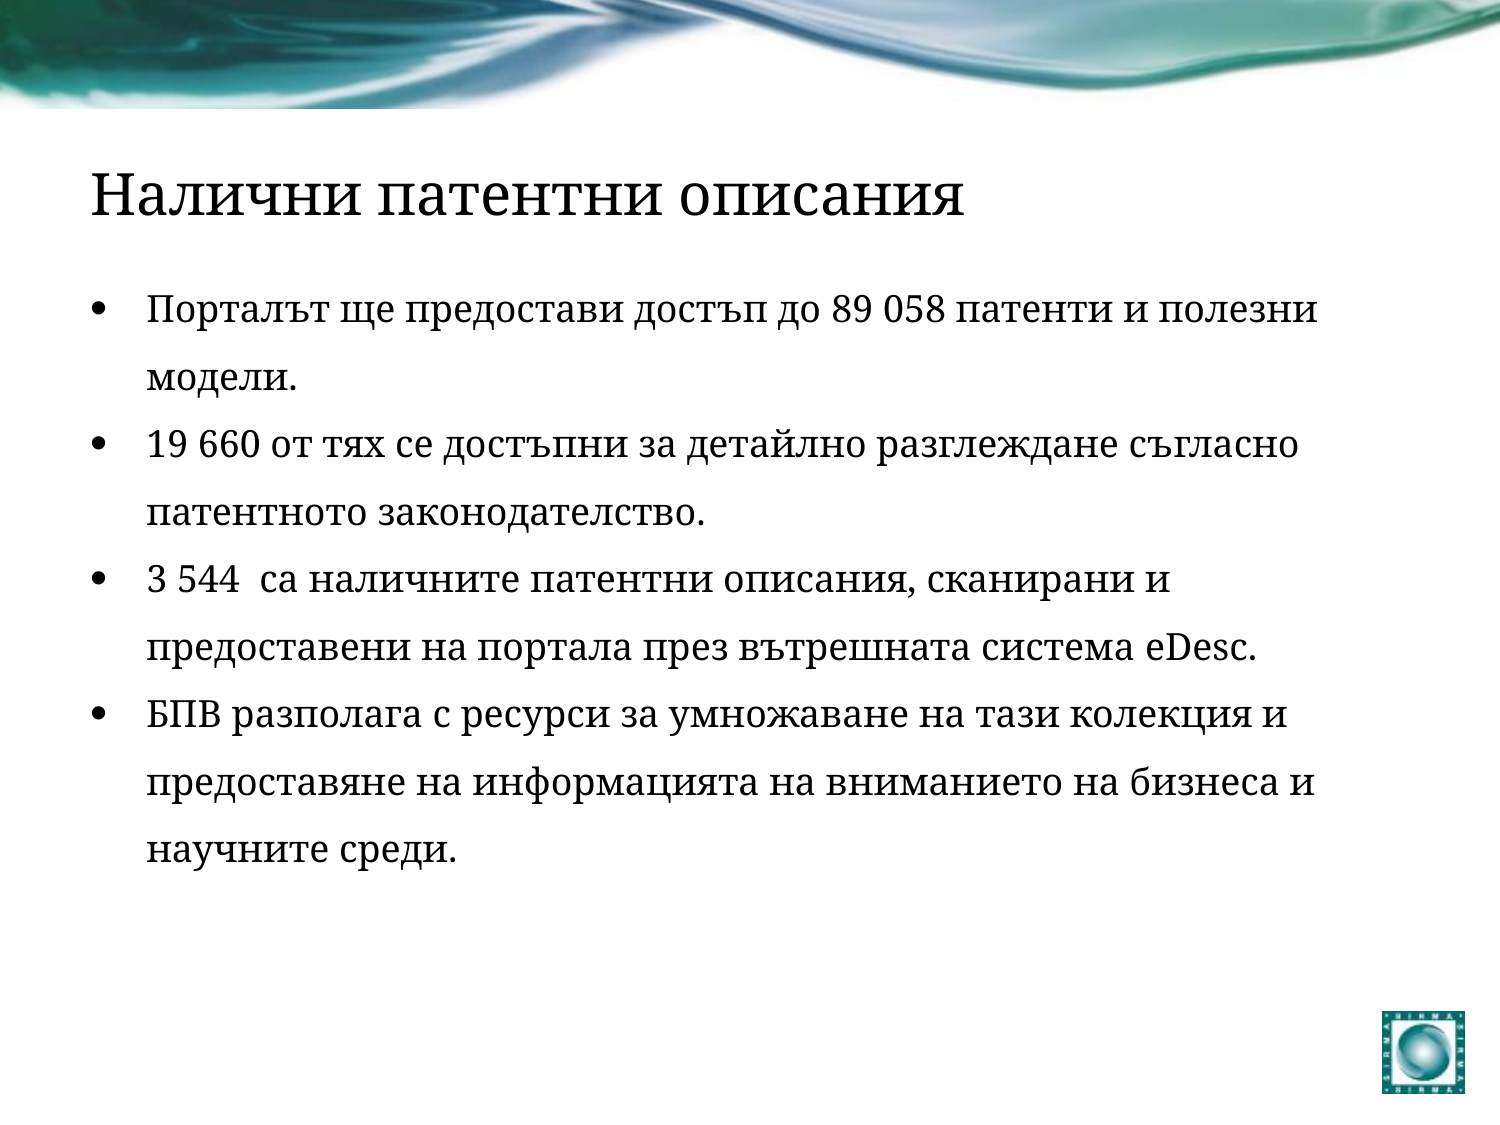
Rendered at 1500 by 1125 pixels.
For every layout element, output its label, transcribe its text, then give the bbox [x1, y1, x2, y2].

list Порталът ще предостави достъп до 89 058 патенти и полезни модели. 19 660 от тях се достъпни за детайлно разглеждане съгласно патентното законодателство. 3 544 са наличните патентни описания, сканирани и предоставени на портала през вътрешната система eDesc. БПВ разполага с ресурси за умножаване на тази колекция и предоставяне на информацията на вниманието на бизнеса и научните среди. [75, 255, 1425, 961]
title Налични патентни описания [75, 149, 1425, 255]
picture [1381, 1011, 1465, 1094]
picture [0, 0, 1500, 109]
